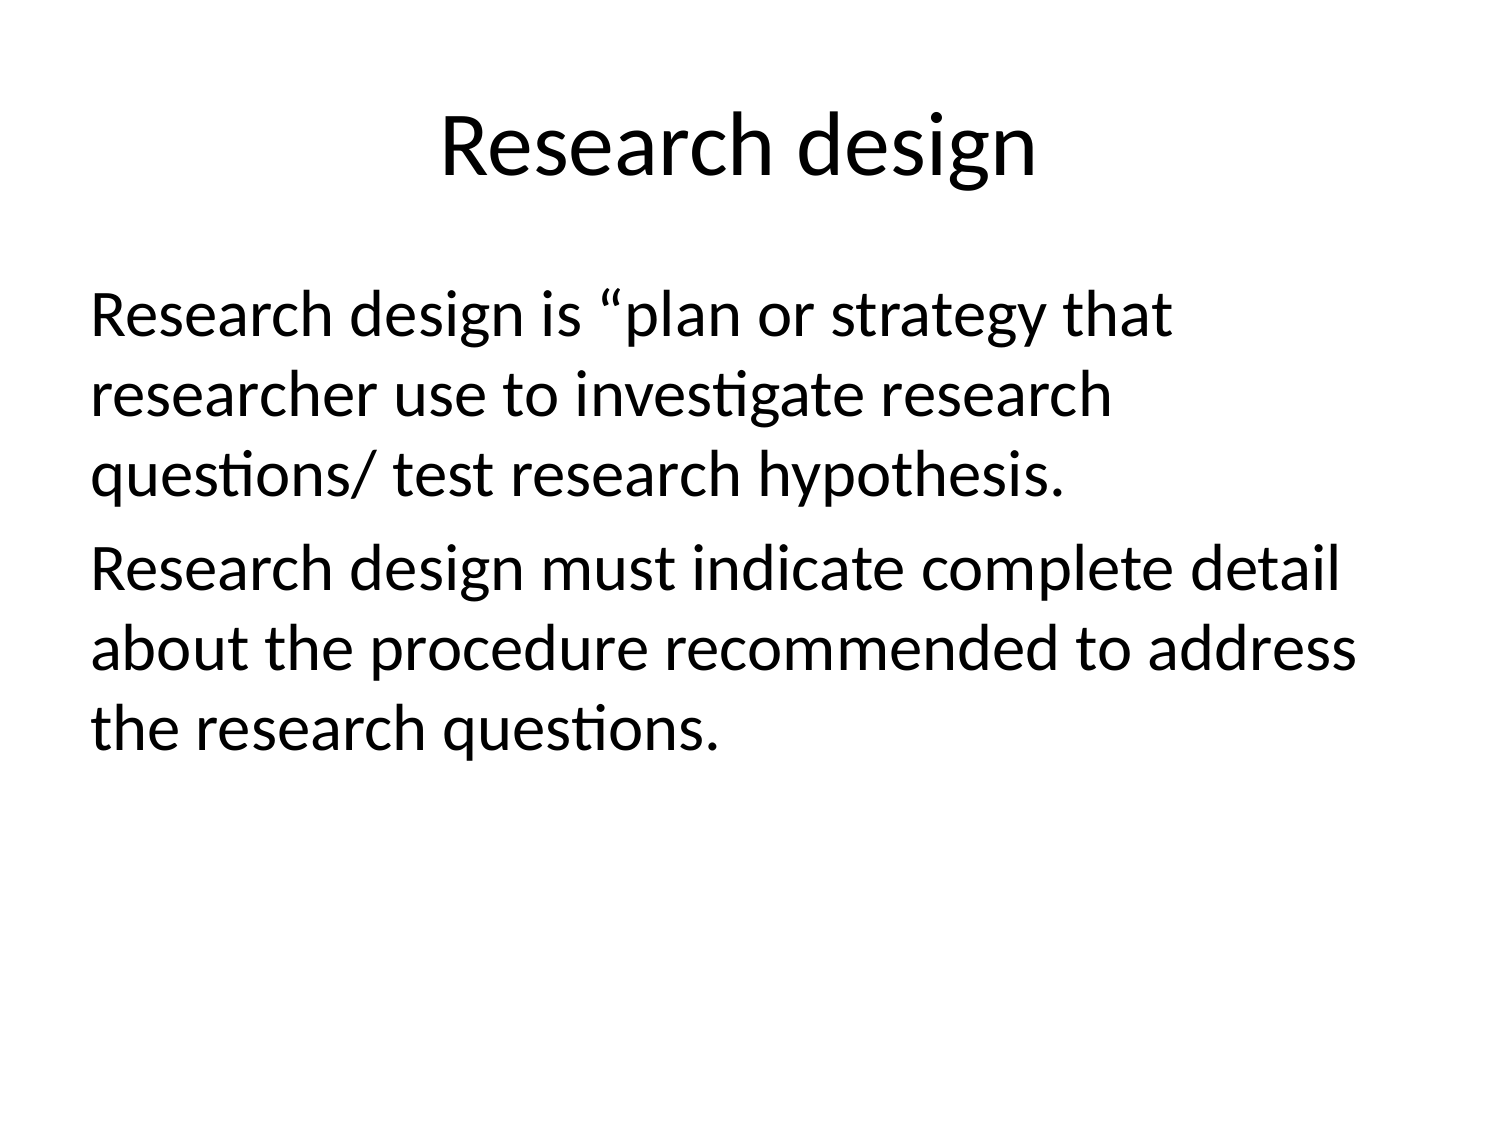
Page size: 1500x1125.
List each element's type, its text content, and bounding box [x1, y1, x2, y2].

list Research design is “plan or strategy that researcher use to investigate research questions/ test research hypothesis. Research design must indicate complete detail about the procedure recommended to address the research questions. [75, 262, 1425, 1005]
title Research design [75, 45, 1425, 233]
